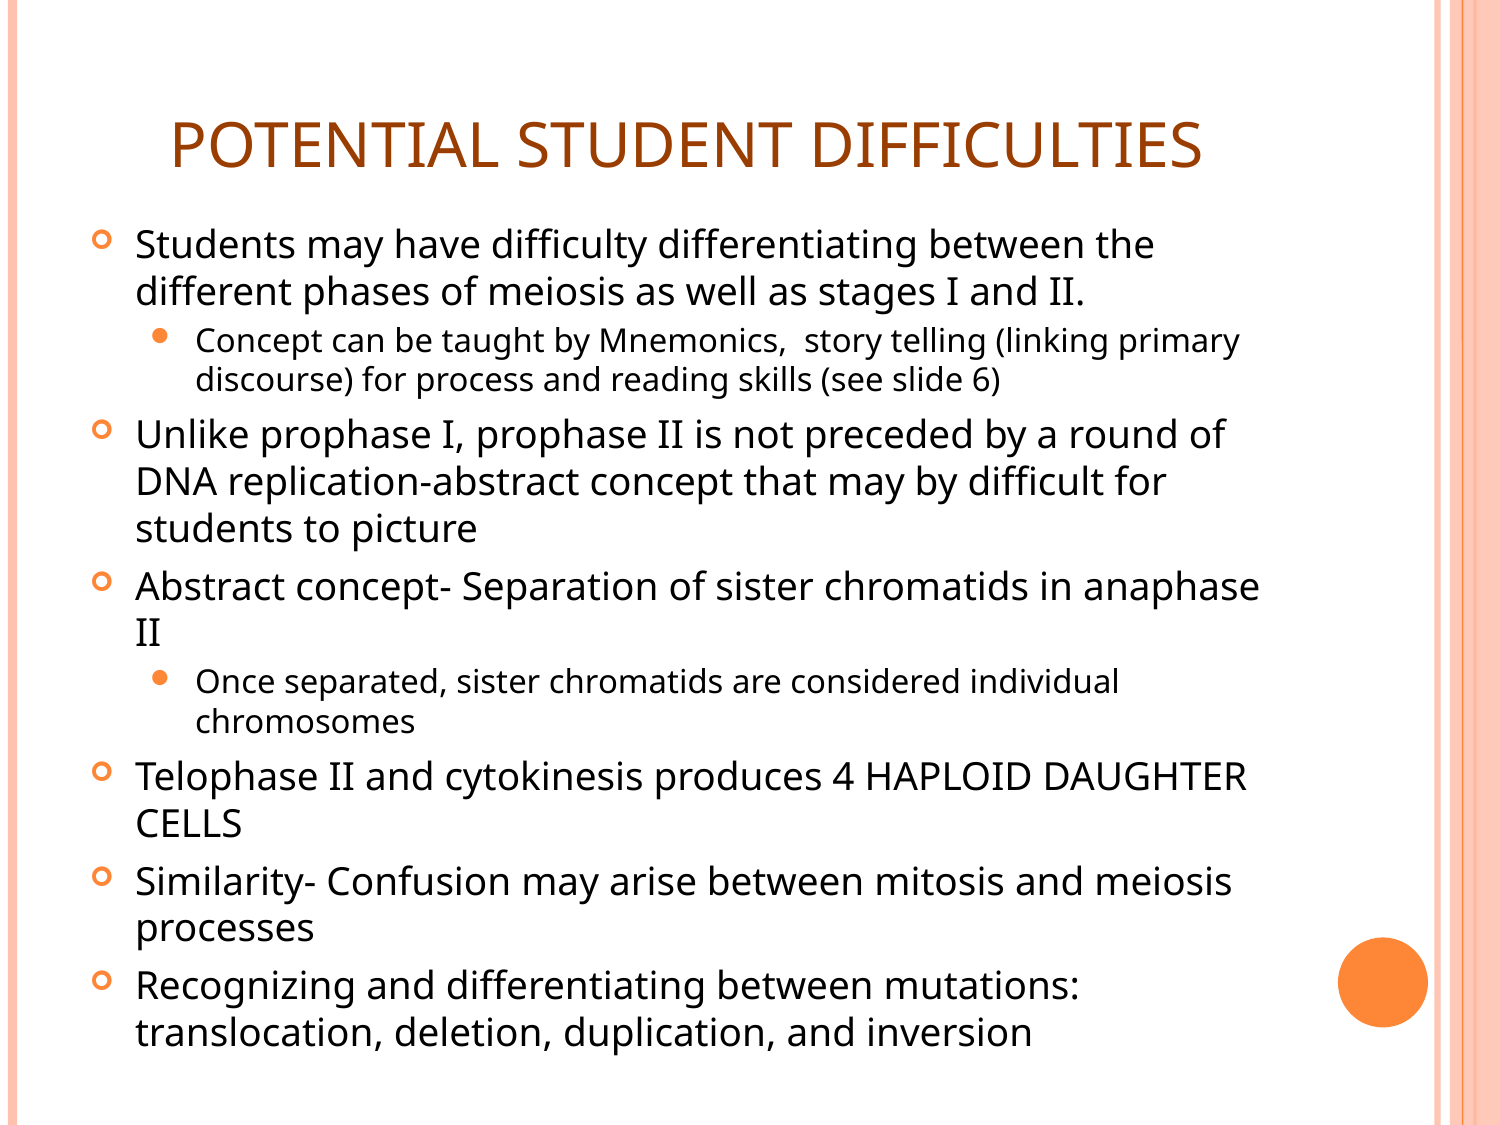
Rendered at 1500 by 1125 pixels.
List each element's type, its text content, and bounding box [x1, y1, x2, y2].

title Potential Student Difficulties [75, 0, 1300, 188]
list Students may have difficulty differentiating between the different phases of meiosis as well as stages I and II. Concept can be taught by Mnemonics, story telling (linking primary discourse) for process and reading skills (see slide 6) Unlike prophase I, prophase II is not preceded by a round of DNA replication-abstract concept that may by difficult for students to picture Abstract concept- Separation of sister chromatids in anaphase II Once separated, sister chromatids are considered individual chromosomes Telophase II and cytokinesis produces 4 HAPLOID DAUGHTER CELLS Similarity- Confusion may arise between mitosis and meiosis processes Recognizing and differentiating between mutations: translocation, deletion, duplication, and inversion [75, 212, 1300, 1062]
